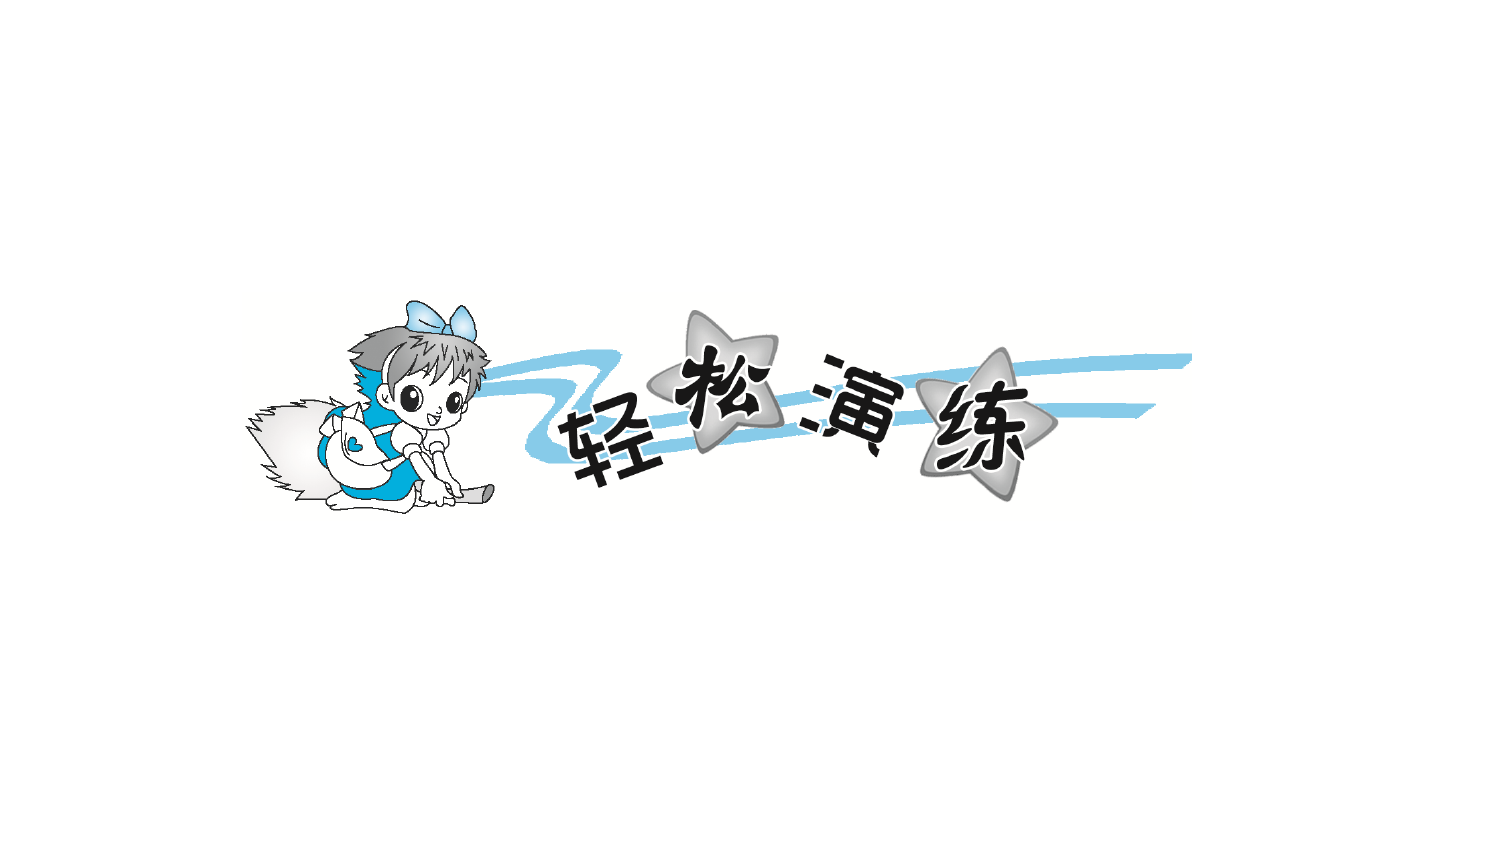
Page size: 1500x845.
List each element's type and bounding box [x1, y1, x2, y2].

picture [241, 291, 1192, 521]
